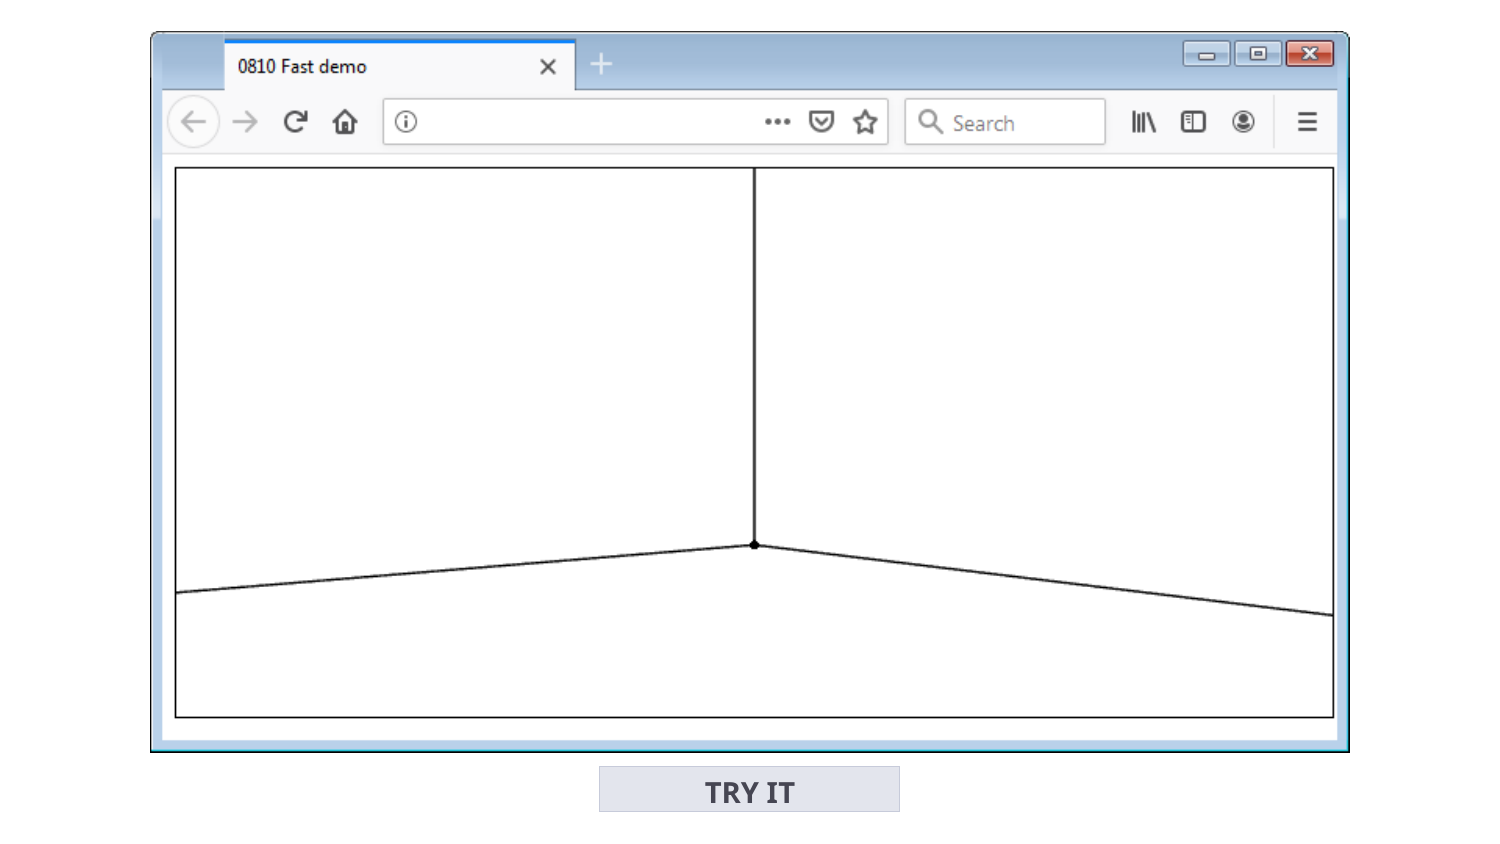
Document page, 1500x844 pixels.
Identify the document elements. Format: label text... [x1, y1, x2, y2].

picture [149, 31, 1351, 753]
text_box TRY IT [599, 766, 900, 812]
